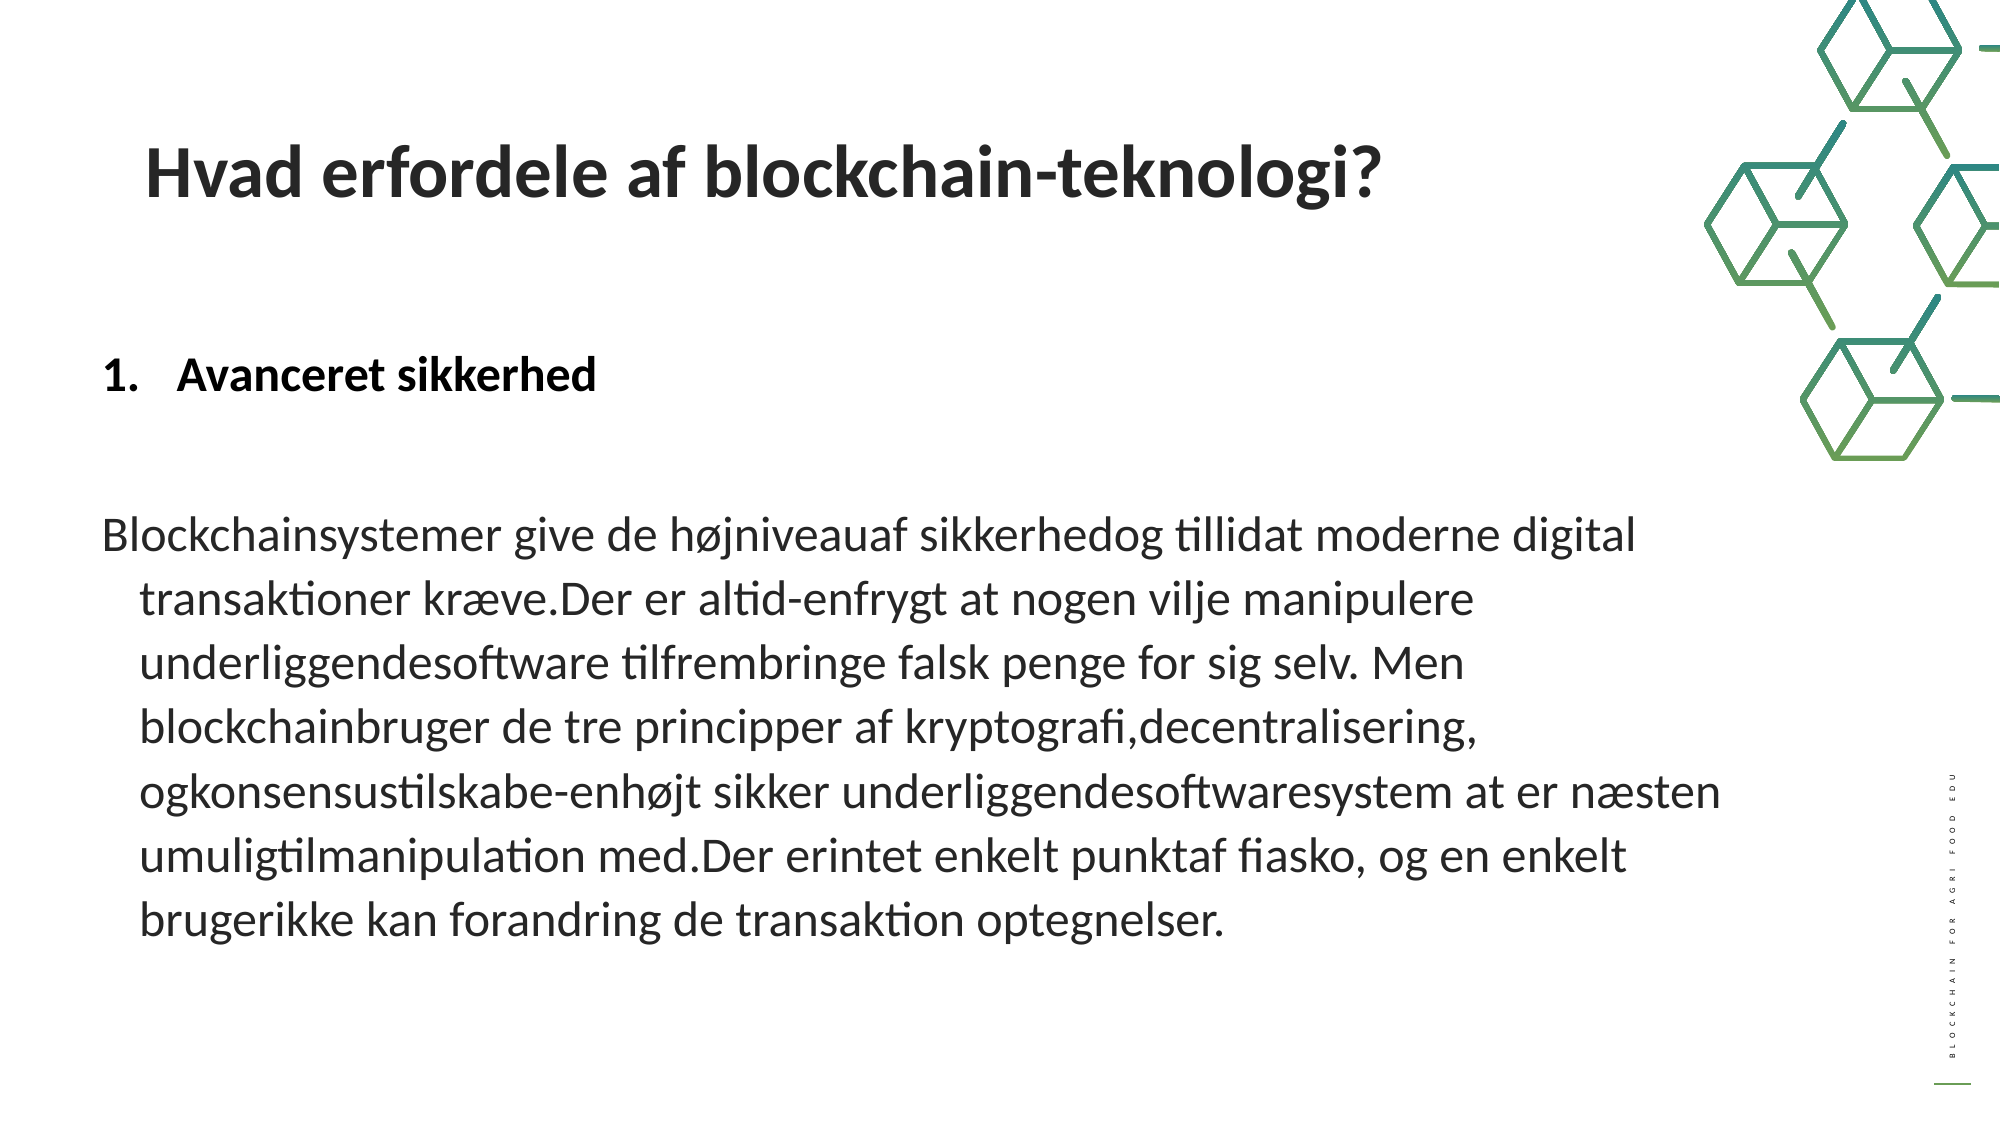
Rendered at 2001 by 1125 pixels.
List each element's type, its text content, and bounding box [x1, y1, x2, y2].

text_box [1704, 0, 2000, 461]
list Hvad erfordele af blockchain-teknologi? [130, 124, 1704, 337]
list Avanceret sikkerhed Blockchainsystemer give de højniveauaf sikkerhedog tillidat moderne digital transaktioner kræve.Der er altid-enfrygt at nogen vilje manipulere underliggendesoftware tilfrembringe falsk penge for sig selv. Men blockchainbruger de tre principper af kryptografi,decentralisering, ogkonsensustilskabe-enhøjt sikker underliggendesoftwaresystem at er næsten umuligtilmanipulation med.Der erintet enkelt punktaf fiasko, og en enkelt brugerikke kan forandring de transaktion optegnelser. [86, 329, 1825, 1100]
